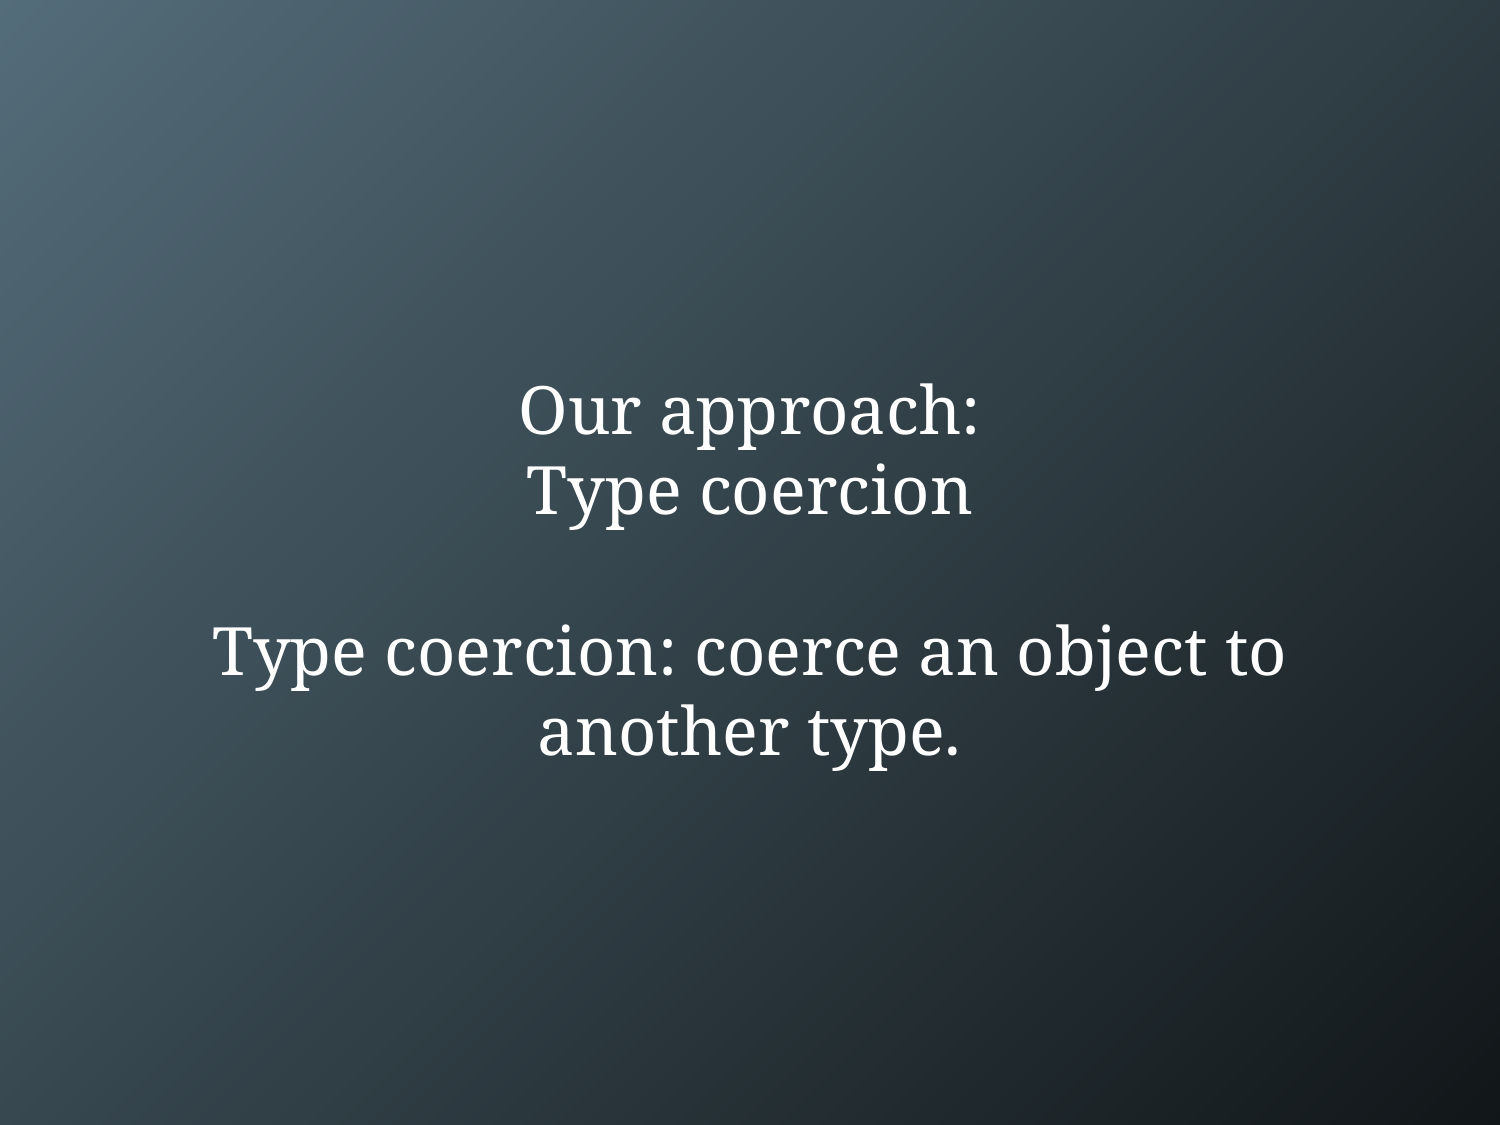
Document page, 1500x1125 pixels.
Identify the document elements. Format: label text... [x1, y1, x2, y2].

title Our approach: Type coercion Type coercion: coerce an object to another type. [112, 349, 1388, 787]
